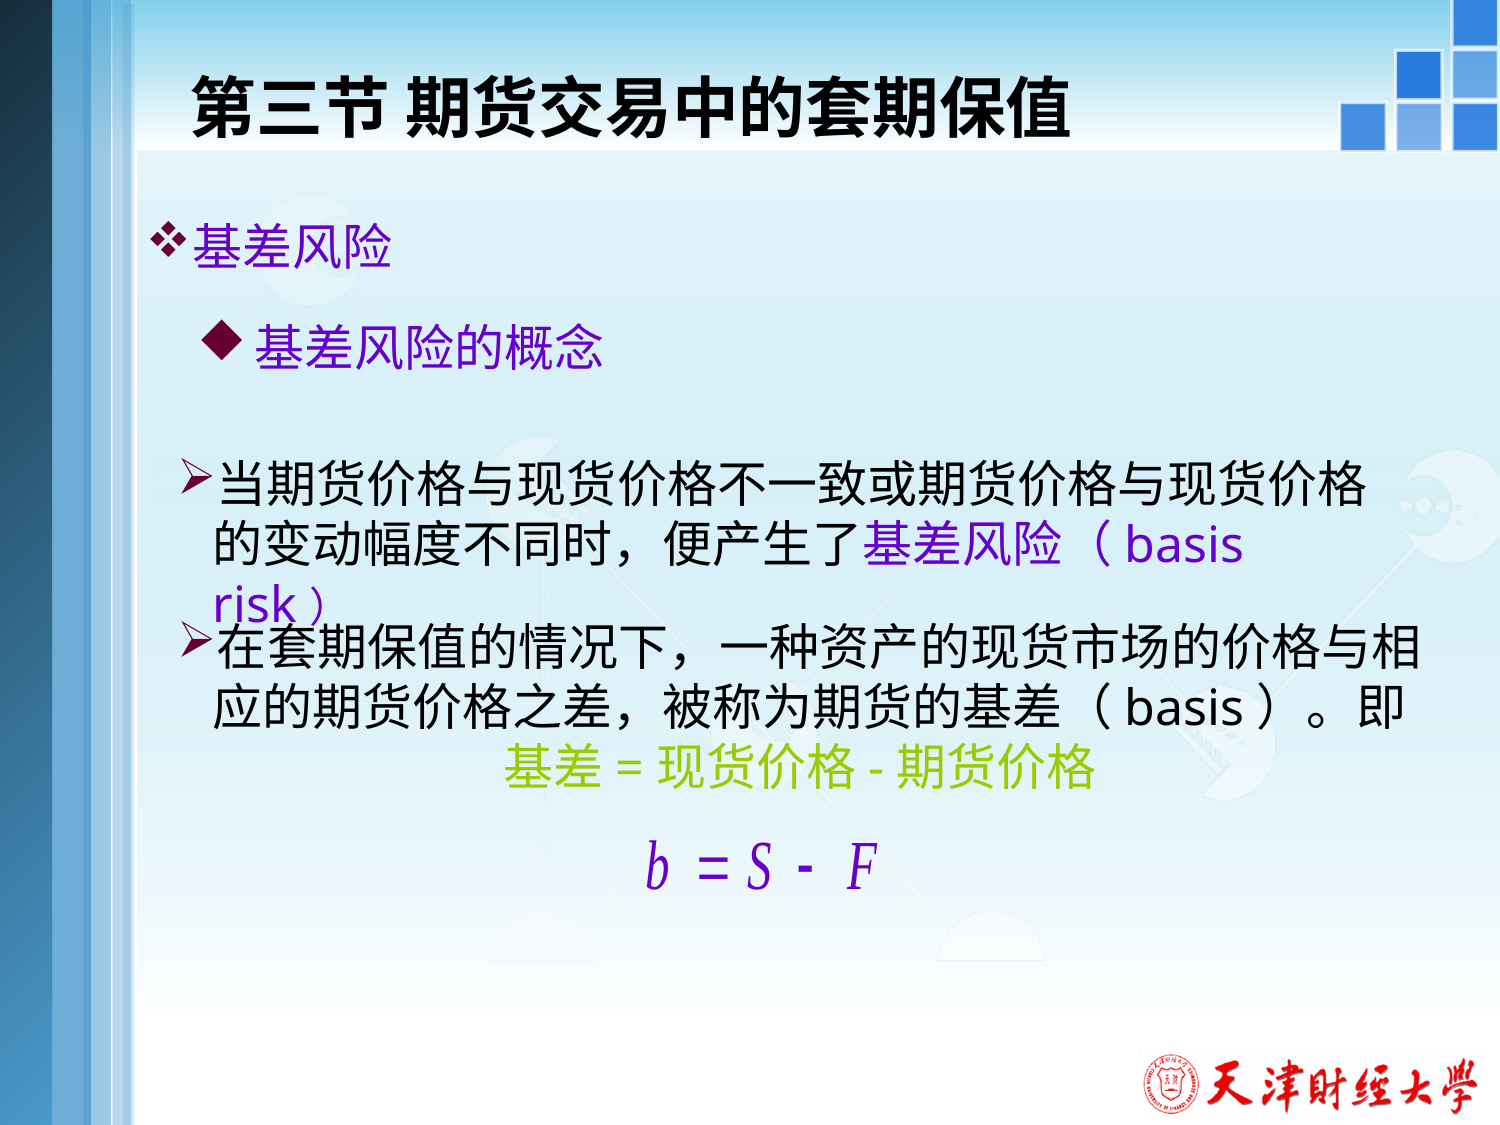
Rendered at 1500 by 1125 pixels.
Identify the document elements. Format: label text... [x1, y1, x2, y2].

picture [132, 150, 1500, 965]
picture [1131, 1049, 1500, 1119]
title 第三节 期货交易中的套期保值 [174, 75, 1175, 138]
text_box 基差风险 [131, 207, 1082, 283]
text_box 当期货价格与现货价格不一致或期货价格与现货价格的变动幅度不同时，便产生了基差风险（basis risk） [162, 444, 1400, 607]
text_box 基差风险的概念 [183, 309, 1134, 384]
text_box 在套期保值的情况下，一种资产的现货市场的价格与相应的期货价格之差，被称为期货的基差（basis）。即 基差=现货价格-期货价格 [162, 607, 1438, 863]
